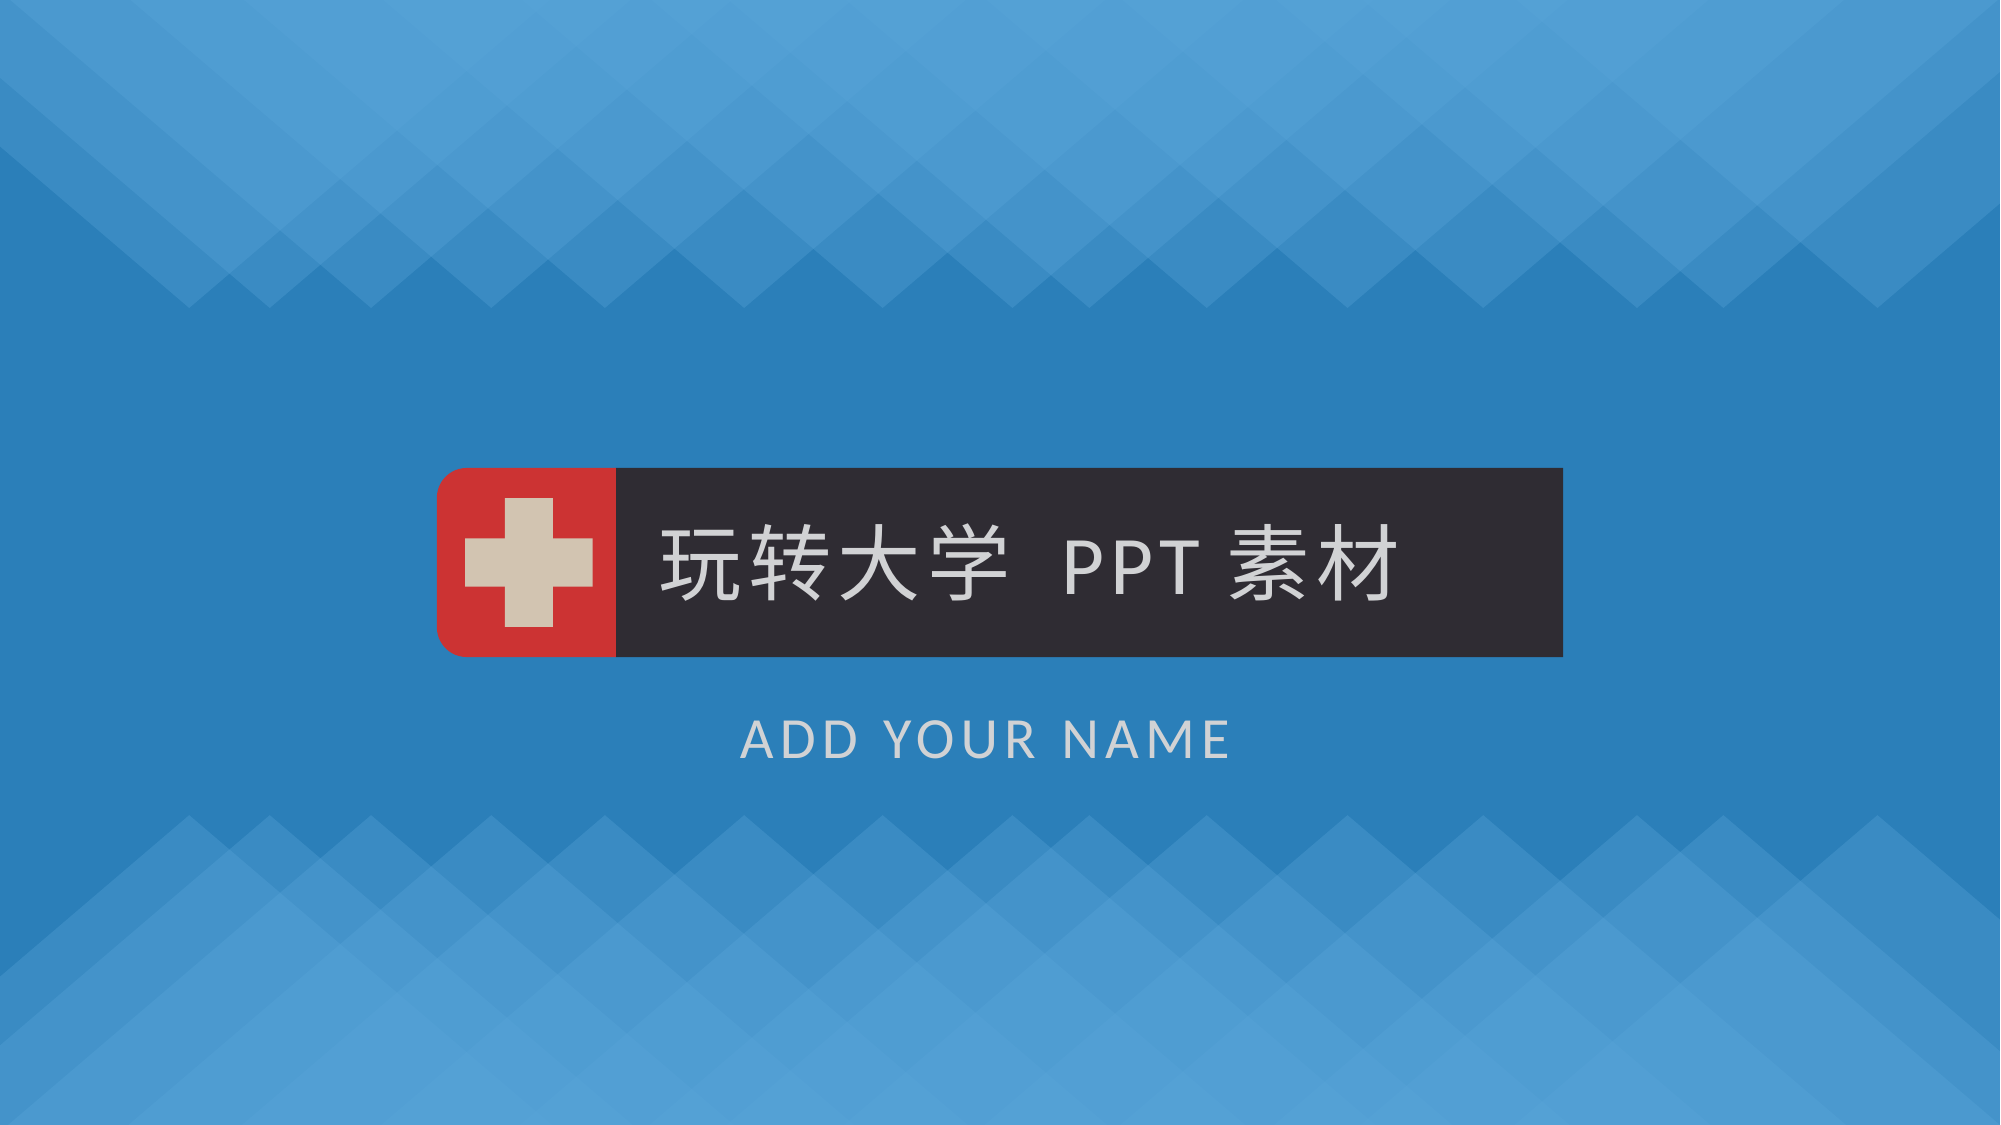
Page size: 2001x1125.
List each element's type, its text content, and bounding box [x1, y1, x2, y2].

text_box 玩转大学 PPT素材 [643, 504, 1563, 619]
text_box ADD YOUR NAME [725, 693, 1275, 778]
text_box [617, 467, 1564, 658]
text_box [0, 815, 2000, 1125]
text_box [0, 0, 2000, 309]
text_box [465, 498, 593, 627]
text_box [435, 466, 617, 659]
